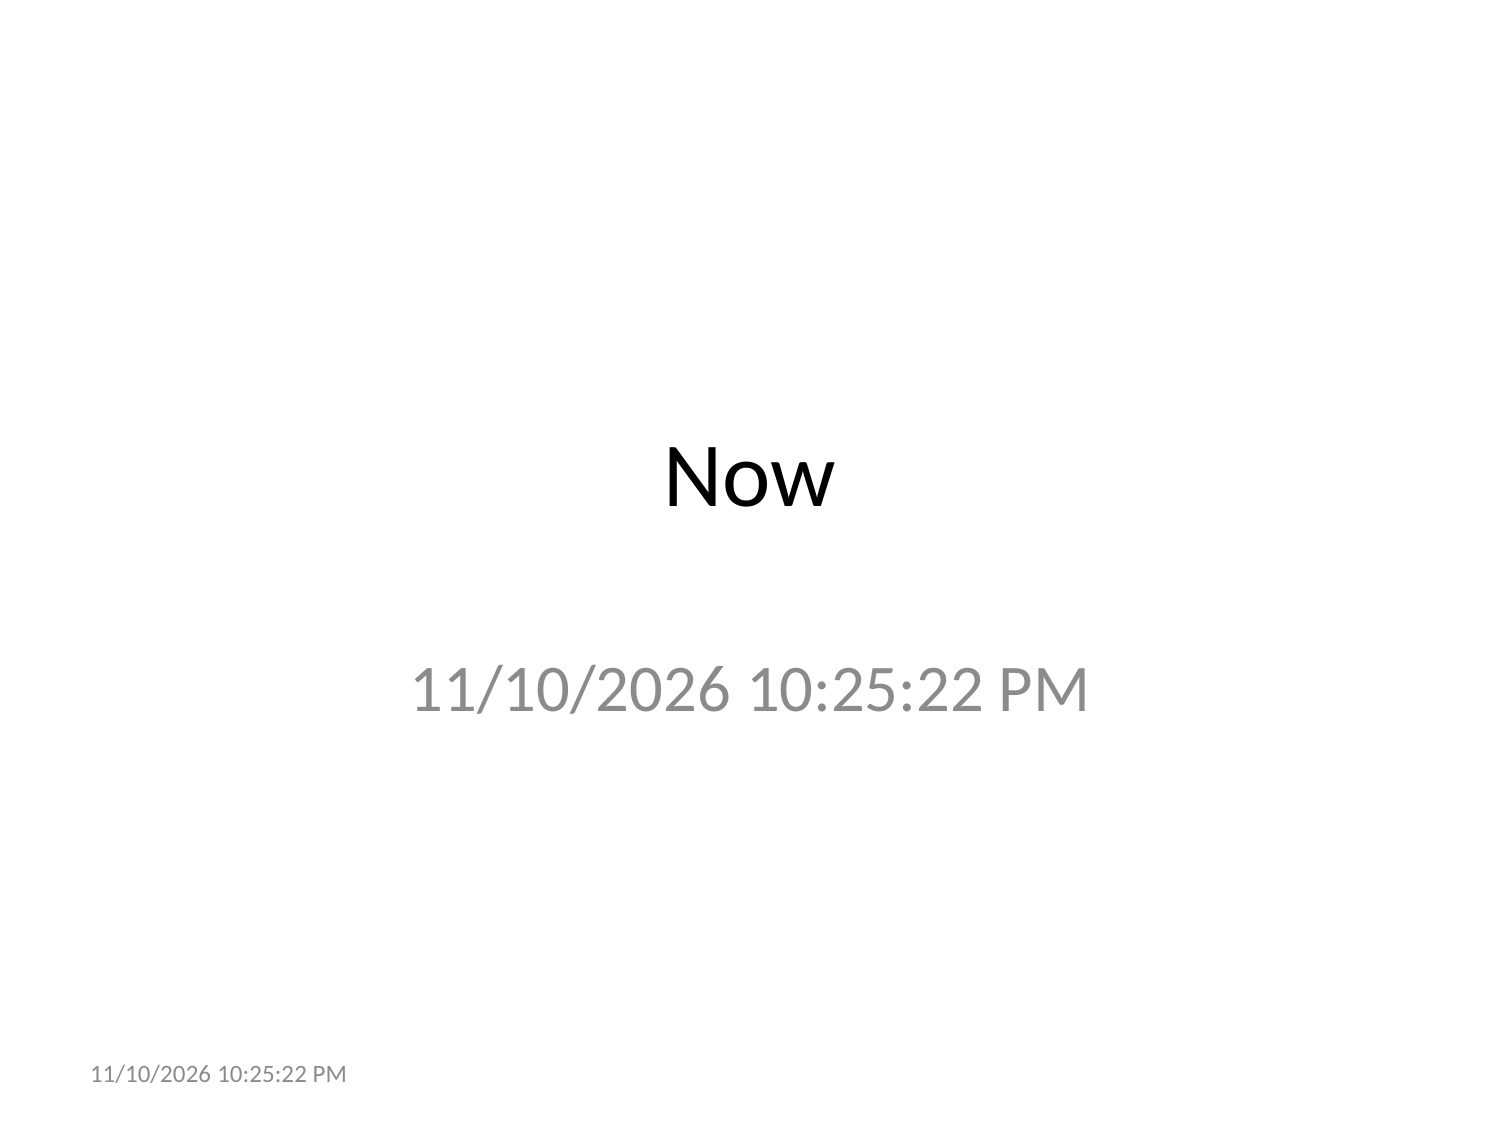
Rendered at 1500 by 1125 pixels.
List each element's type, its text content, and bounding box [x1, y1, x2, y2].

title Now [112, 349, 1388, 591]
subtitle 2011-12-19 10:20:04 AM [225, 637, 1275, 925]
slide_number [75, 1042, 425, 1103]
